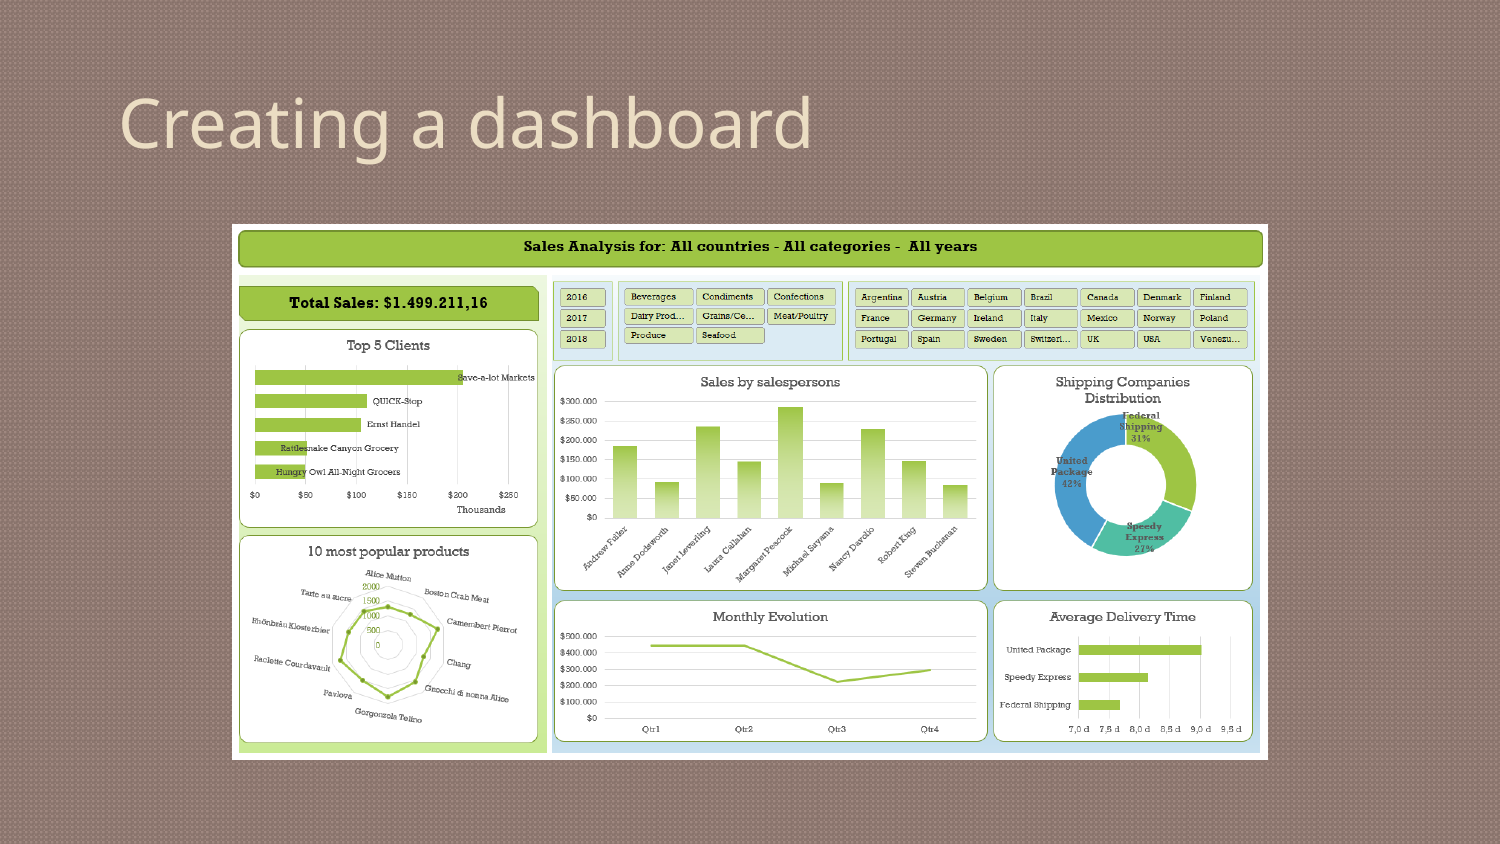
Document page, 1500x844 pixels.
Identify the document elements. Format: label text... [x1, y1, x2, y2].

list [231, 224, 1268, 761]
title Creating a dashboard [103, 44, 1397, 208]
